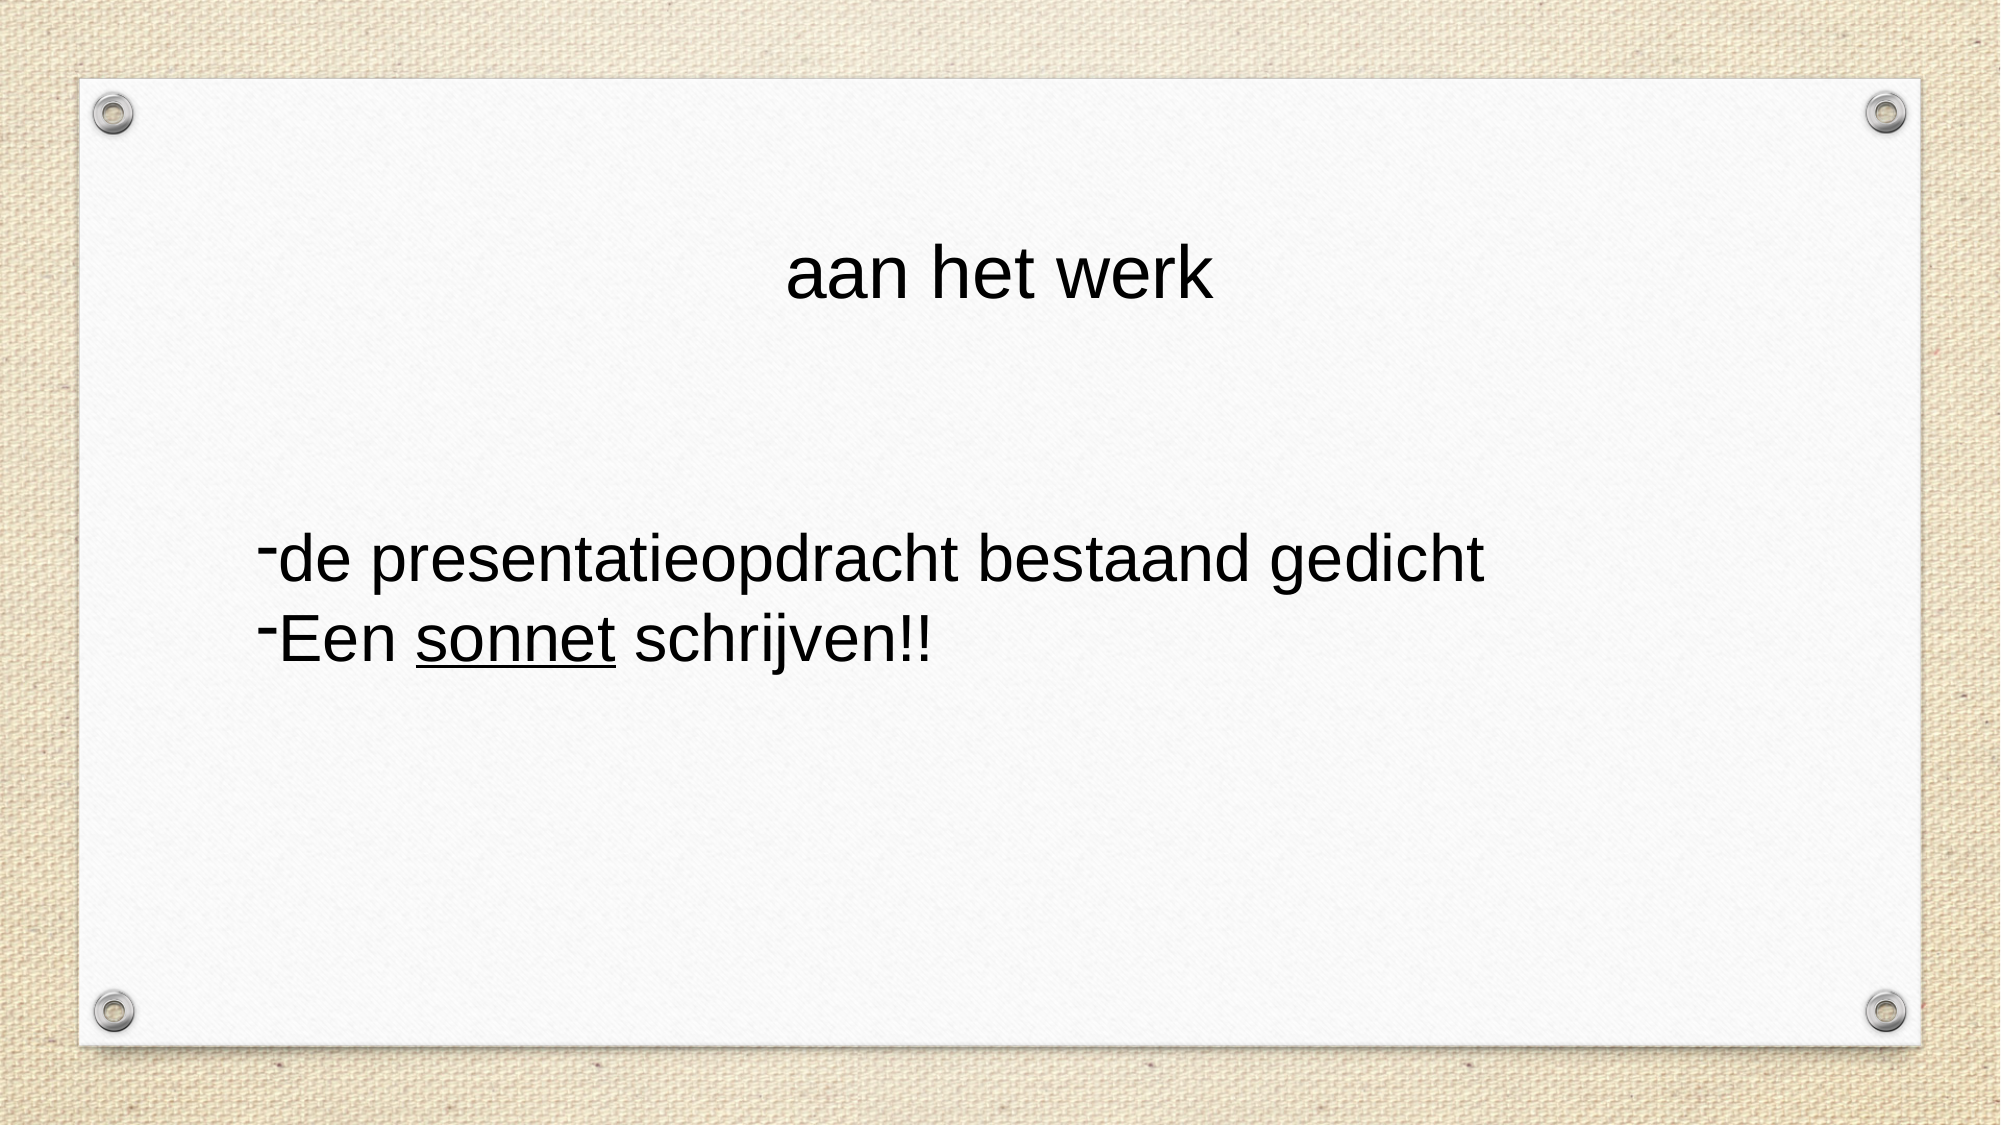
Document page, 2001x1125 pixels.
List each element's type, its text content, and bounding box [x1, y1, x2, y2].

title aan het werk [212, 161, 1788, 375]
list de presentatieopdracht bestaand gedicht Een sonnet schrijven!! [212, 419, 1788, 965]
picture [0, 0, 2001, 1125]
